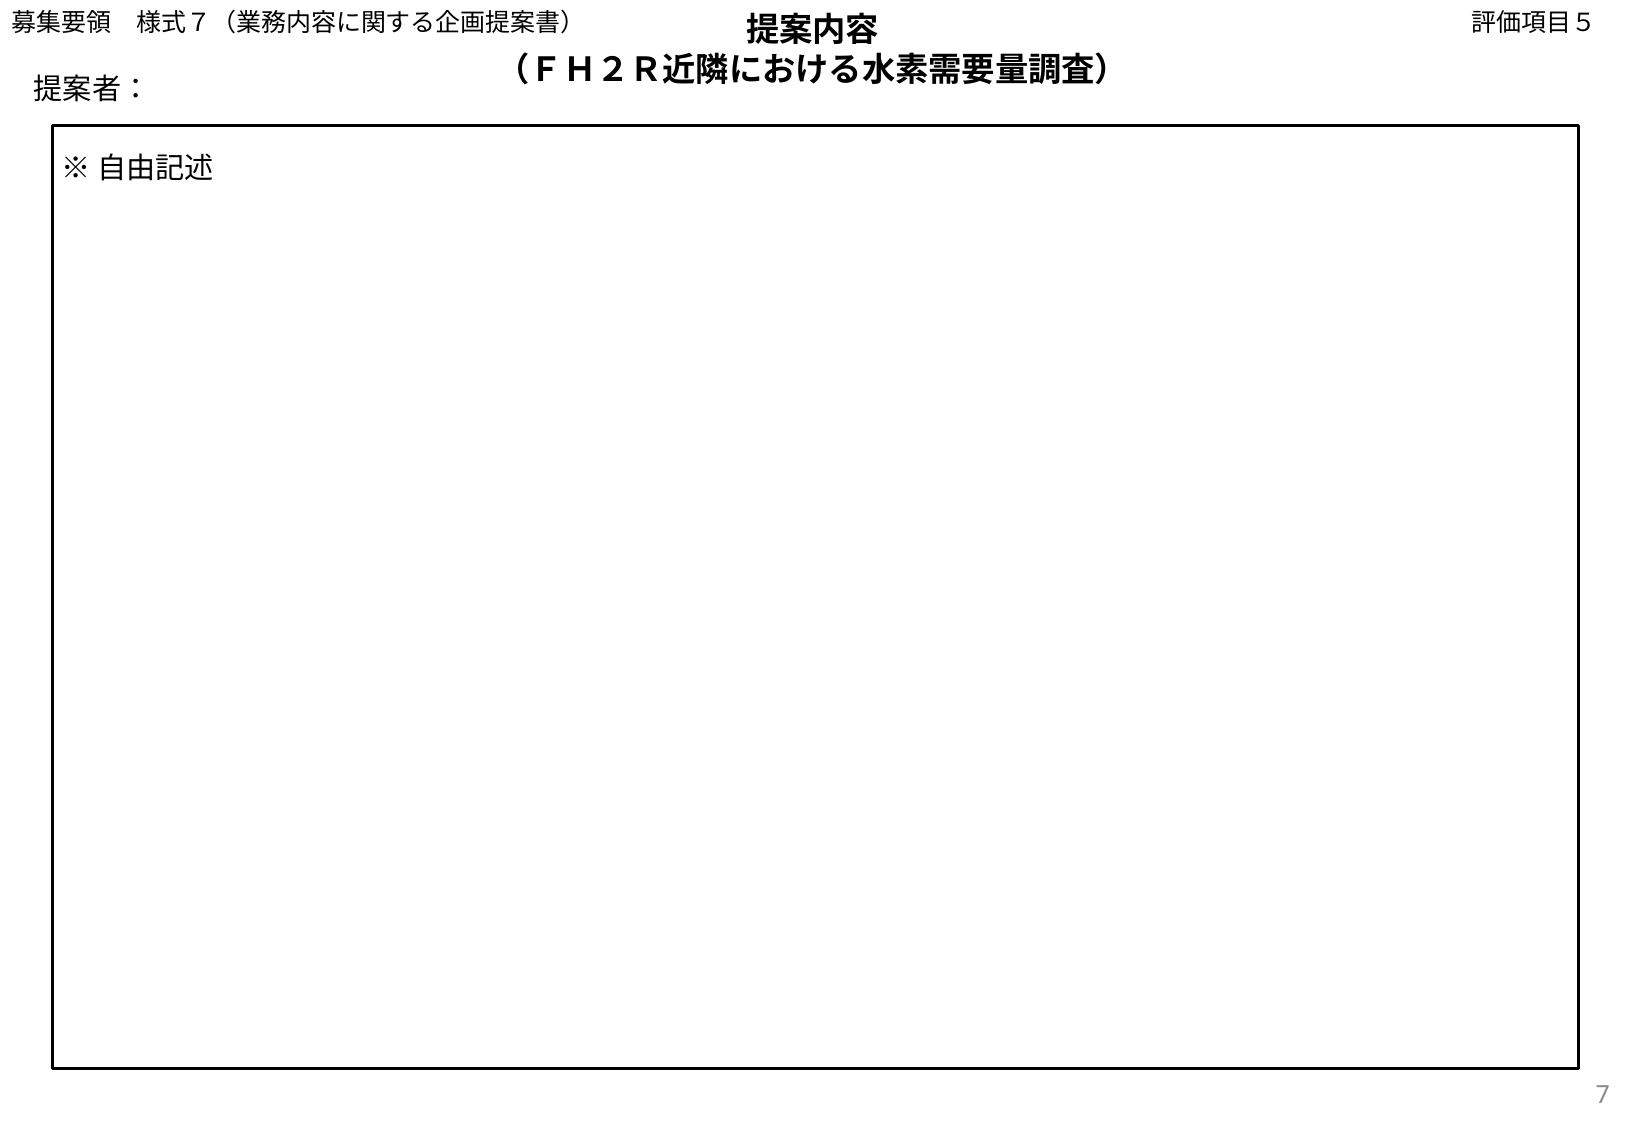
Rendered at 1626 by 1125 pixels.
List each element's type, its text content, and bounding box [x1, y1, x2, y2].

text_box ※自由記述 [46, 142, 237, 192]
text_box 評価項目５ [1443, 0, 1625, 47]
text_box 募集要領 様式７（業務内容に関する企画提案書） [0, 0, 600, 47]
text_box [52, 125, 1579, 1069]
text_box 提案者： [18, 63, 528, 113]
slide_number 7 [1259, 1065, 1625, 1125]
text_box 提案内容 （ＦＨ２Ｒ近隣における水素需要量調査） [168, 1, 1457, 96]
